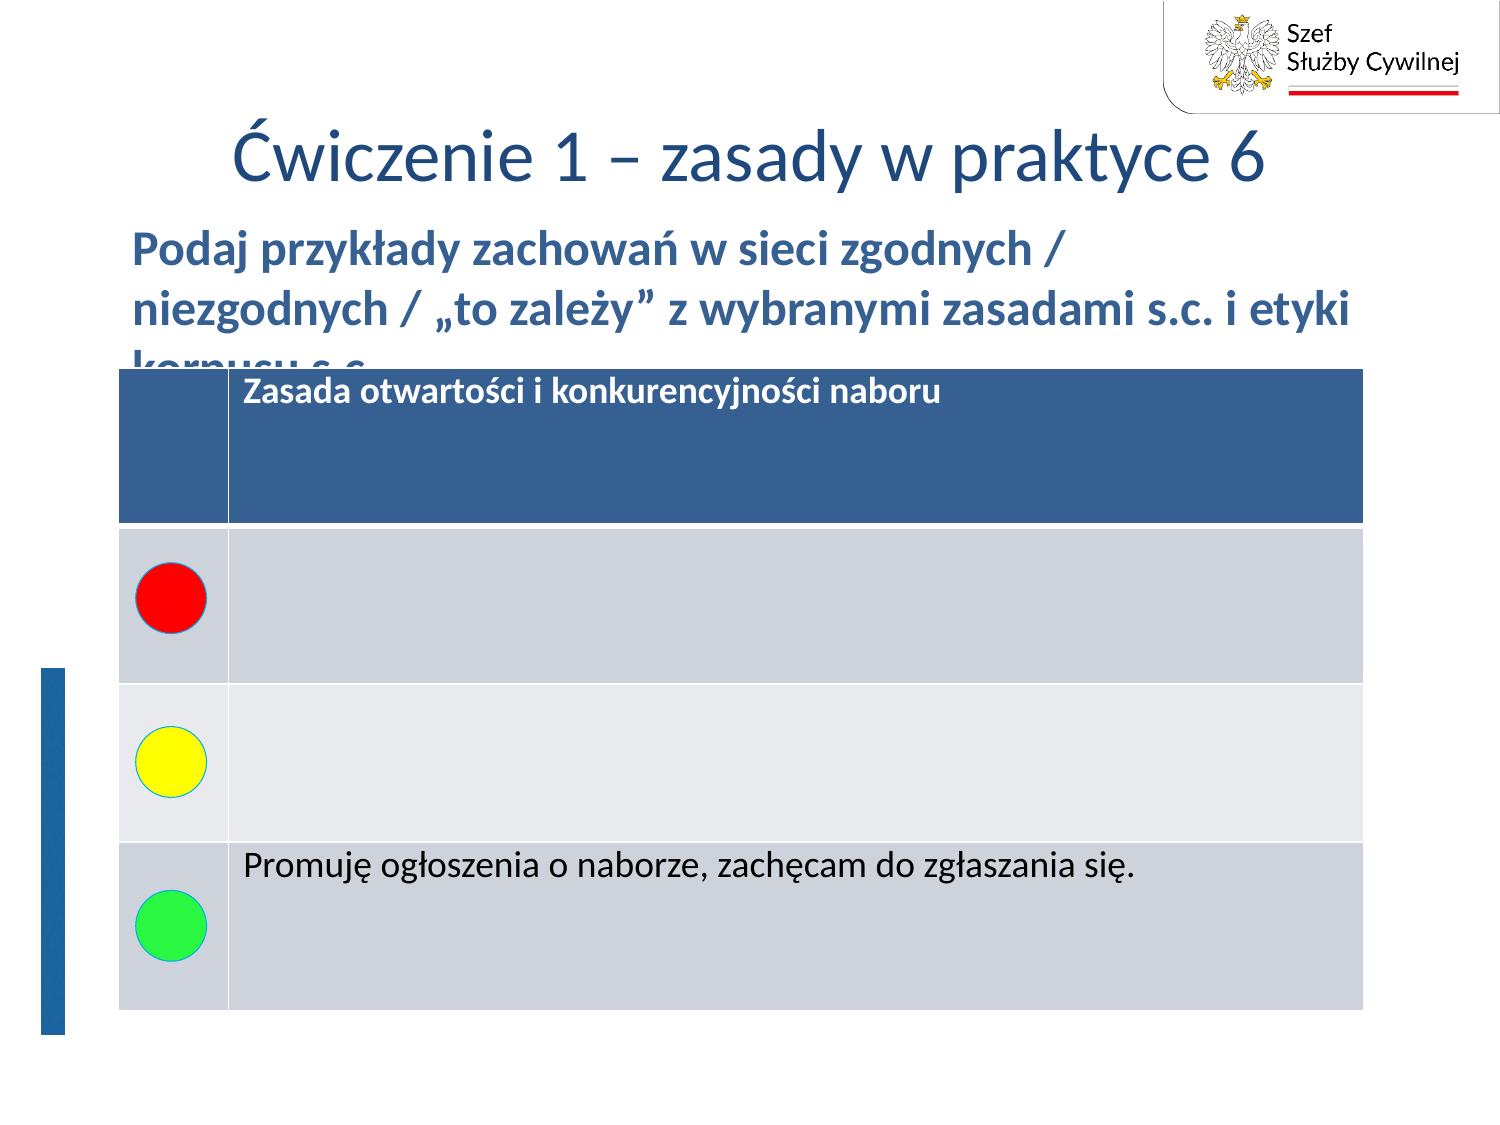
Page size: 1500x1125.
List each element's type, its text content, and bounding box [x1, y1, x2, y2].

text_box [133, 724, 209, 800]
table_cell [229, 529, 1363, 683]
table_cell [229, 685, 1363, 841]
text_box [133, 888, 209, 964]
title Ćwiczenie 1 – zasady w praktyce 6 [100, 99, 1400, 224]
table_cell [119, 529, 228, 683]
table_header Zasada otwartości i konkurencyjności naboru [229, 369, 1363, 523]
table_cell Promuję ogłoszenia o naborze, zachęcam do zgłaszania się. [229, 843, 1363, 1010]
text_box [133, 560, 209, 636]
table_header [119, 369, 228, 523]
picture [41, 668, 65, 1035]
picture [1163, 0, 1500, 114]
text_box Podaj przykłady zachowań w sieci zgodnych / niezgodnych / „to zależy” z wybranymi zasadami s.c. i etyki korpusu s.c. [117, 208, 1382, 403]
table_cell [119, 843, 228, 1010]
table_cell [119, 685, 228, 841]
